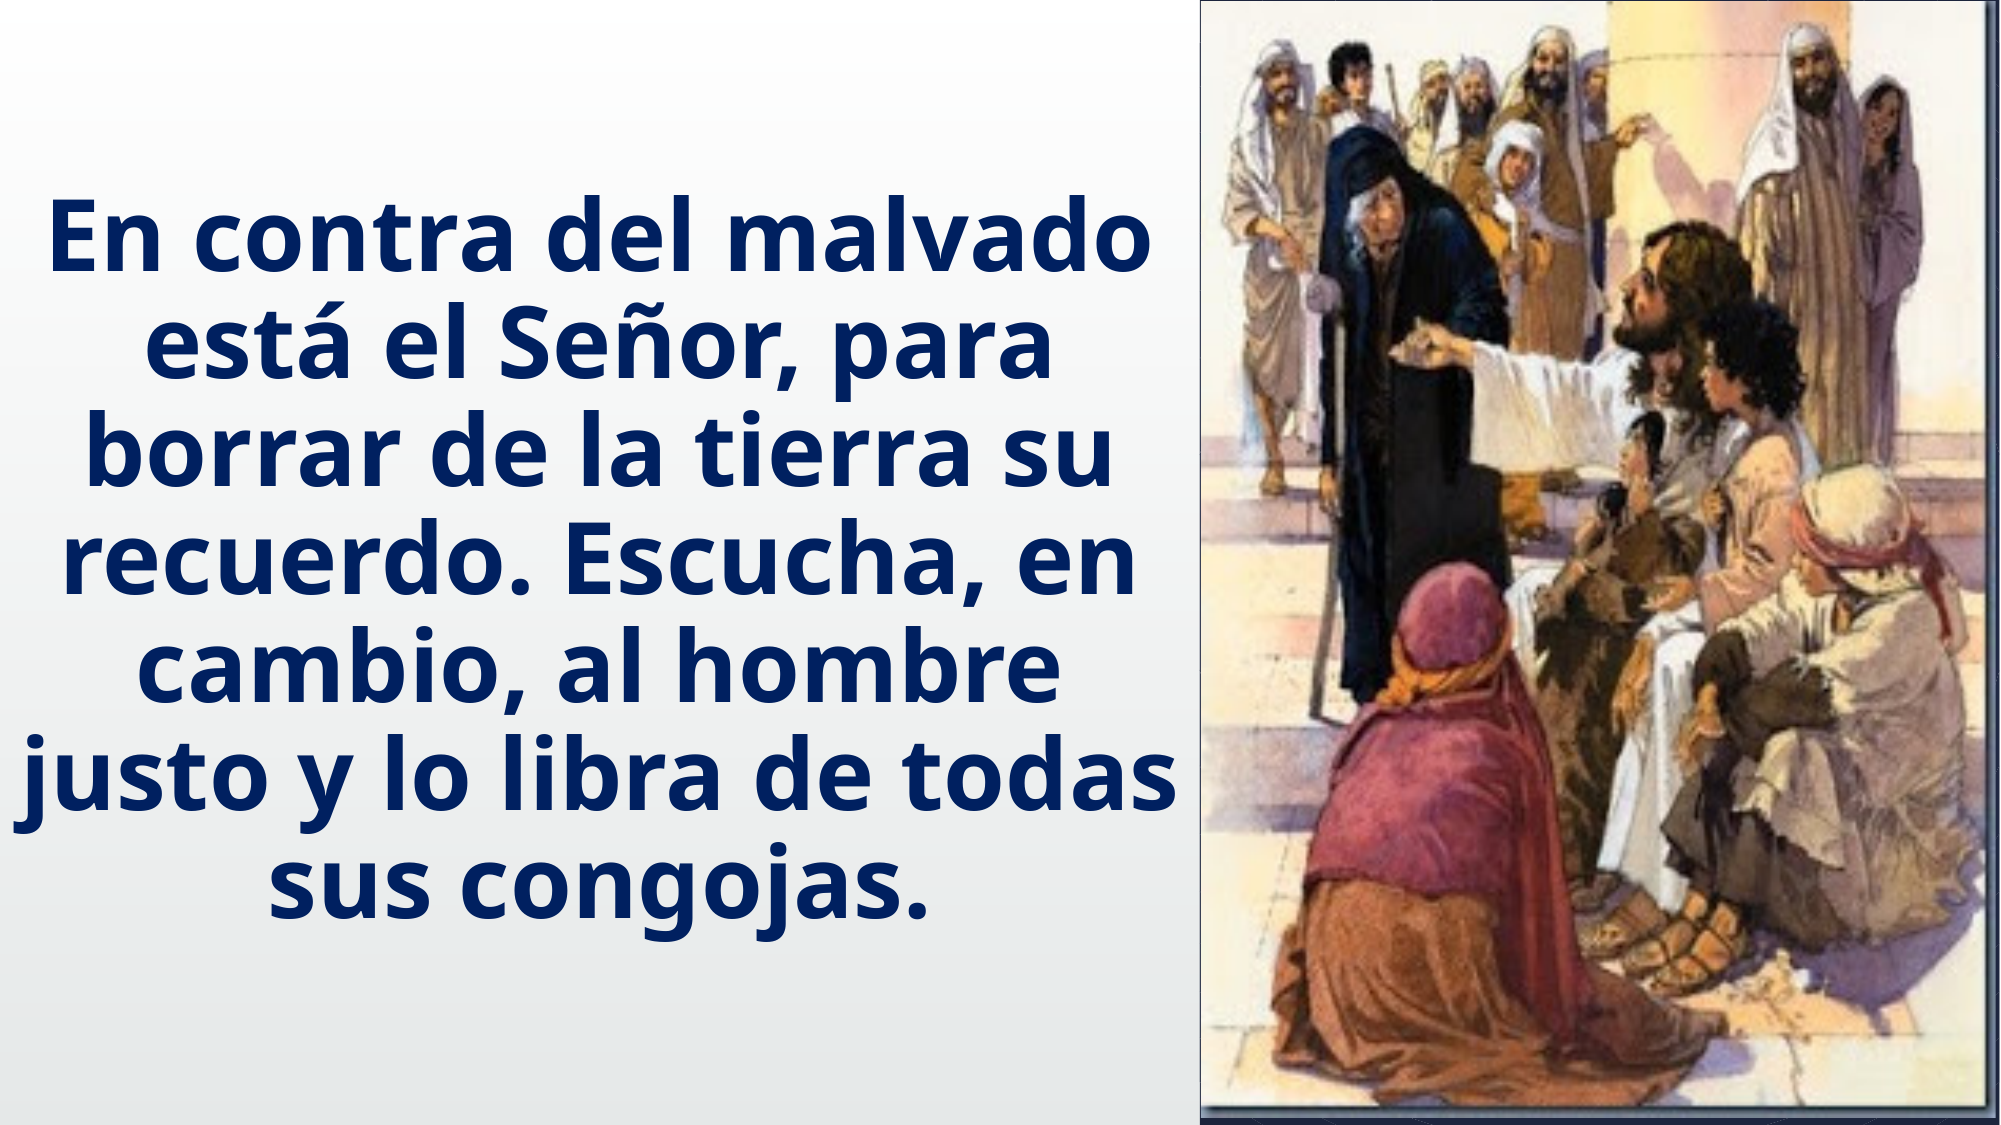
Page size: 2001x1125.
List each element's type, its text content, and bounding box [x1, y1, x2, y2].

title En contra del malvado está el Señor, para borrar de la tierra su recuerdo. Escucha, en cambio, al hombre justo y lo libra de todas sus congojas. [0, 0, 1201, 1125]
picture [1200, 1, 1996, 1125]
